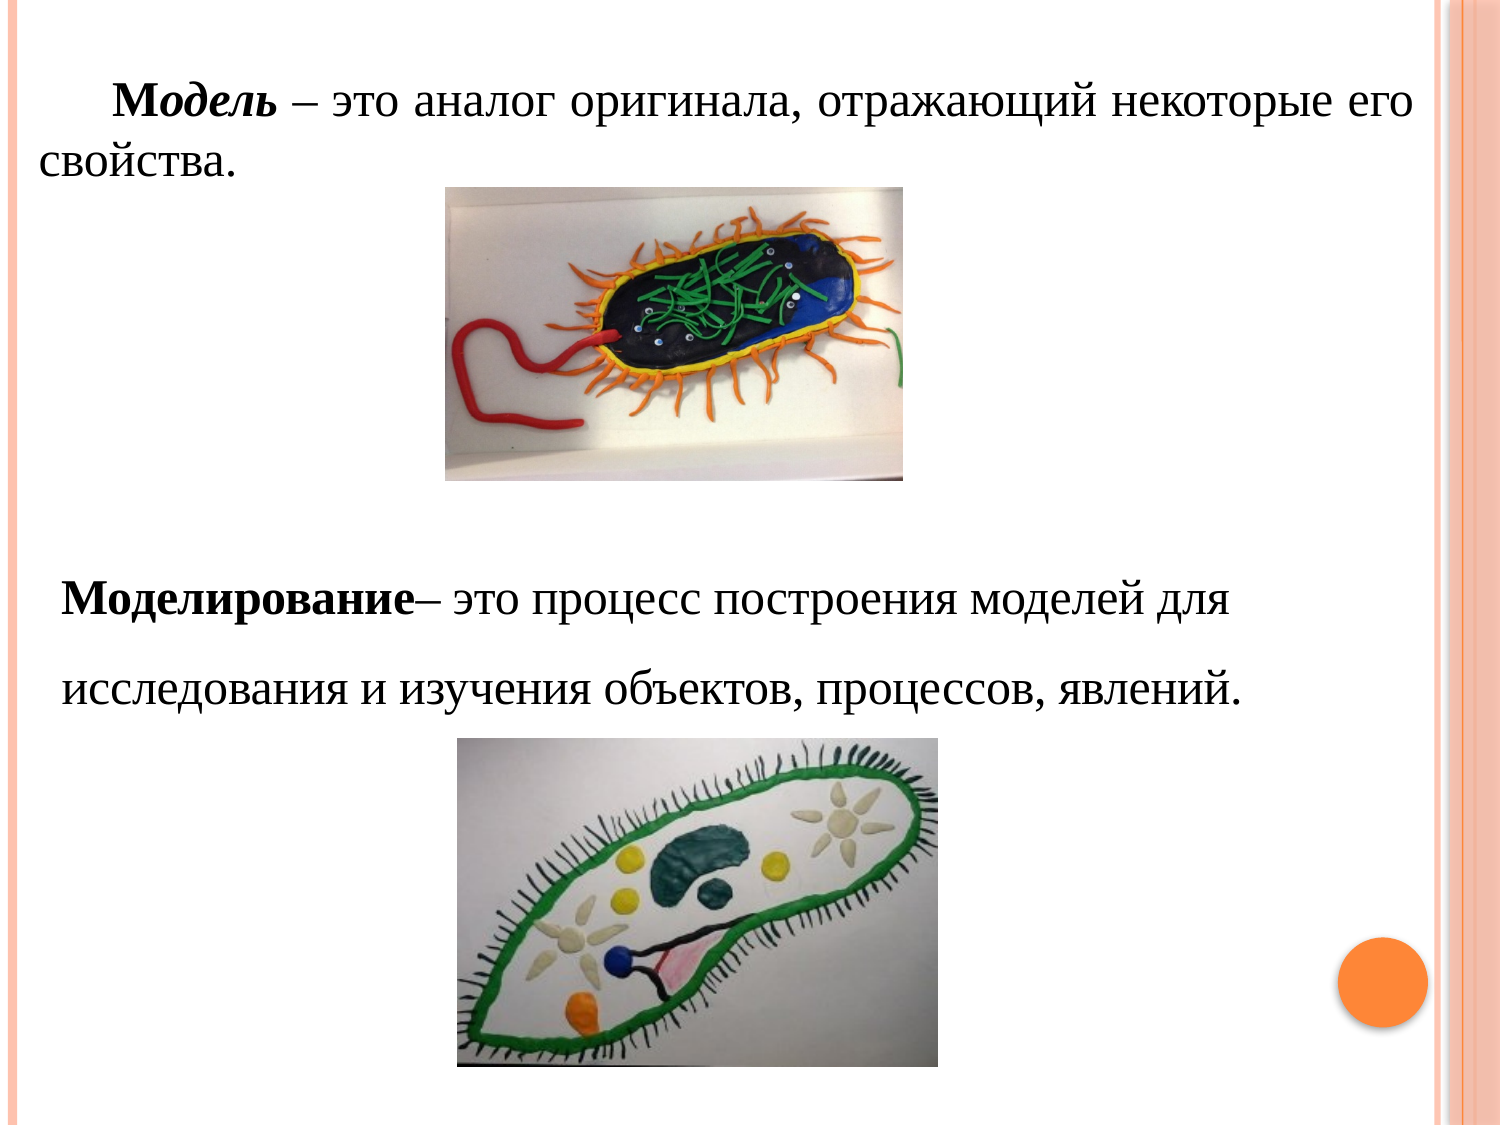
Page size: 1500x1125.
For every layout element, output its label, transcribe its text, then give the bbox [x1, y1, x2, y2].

picture [444, 186, 903, 481]
text_box Моделирование– это процесс построения моделей для исследования и изучения объектов, процессов, явлений. [46, 527, 1430, 723]
picture [456, 737, 938, 1067]
text_box Модель – это аналог оригинала, отражающий некоторые его свойства. [23, 59, 1430, 195]
